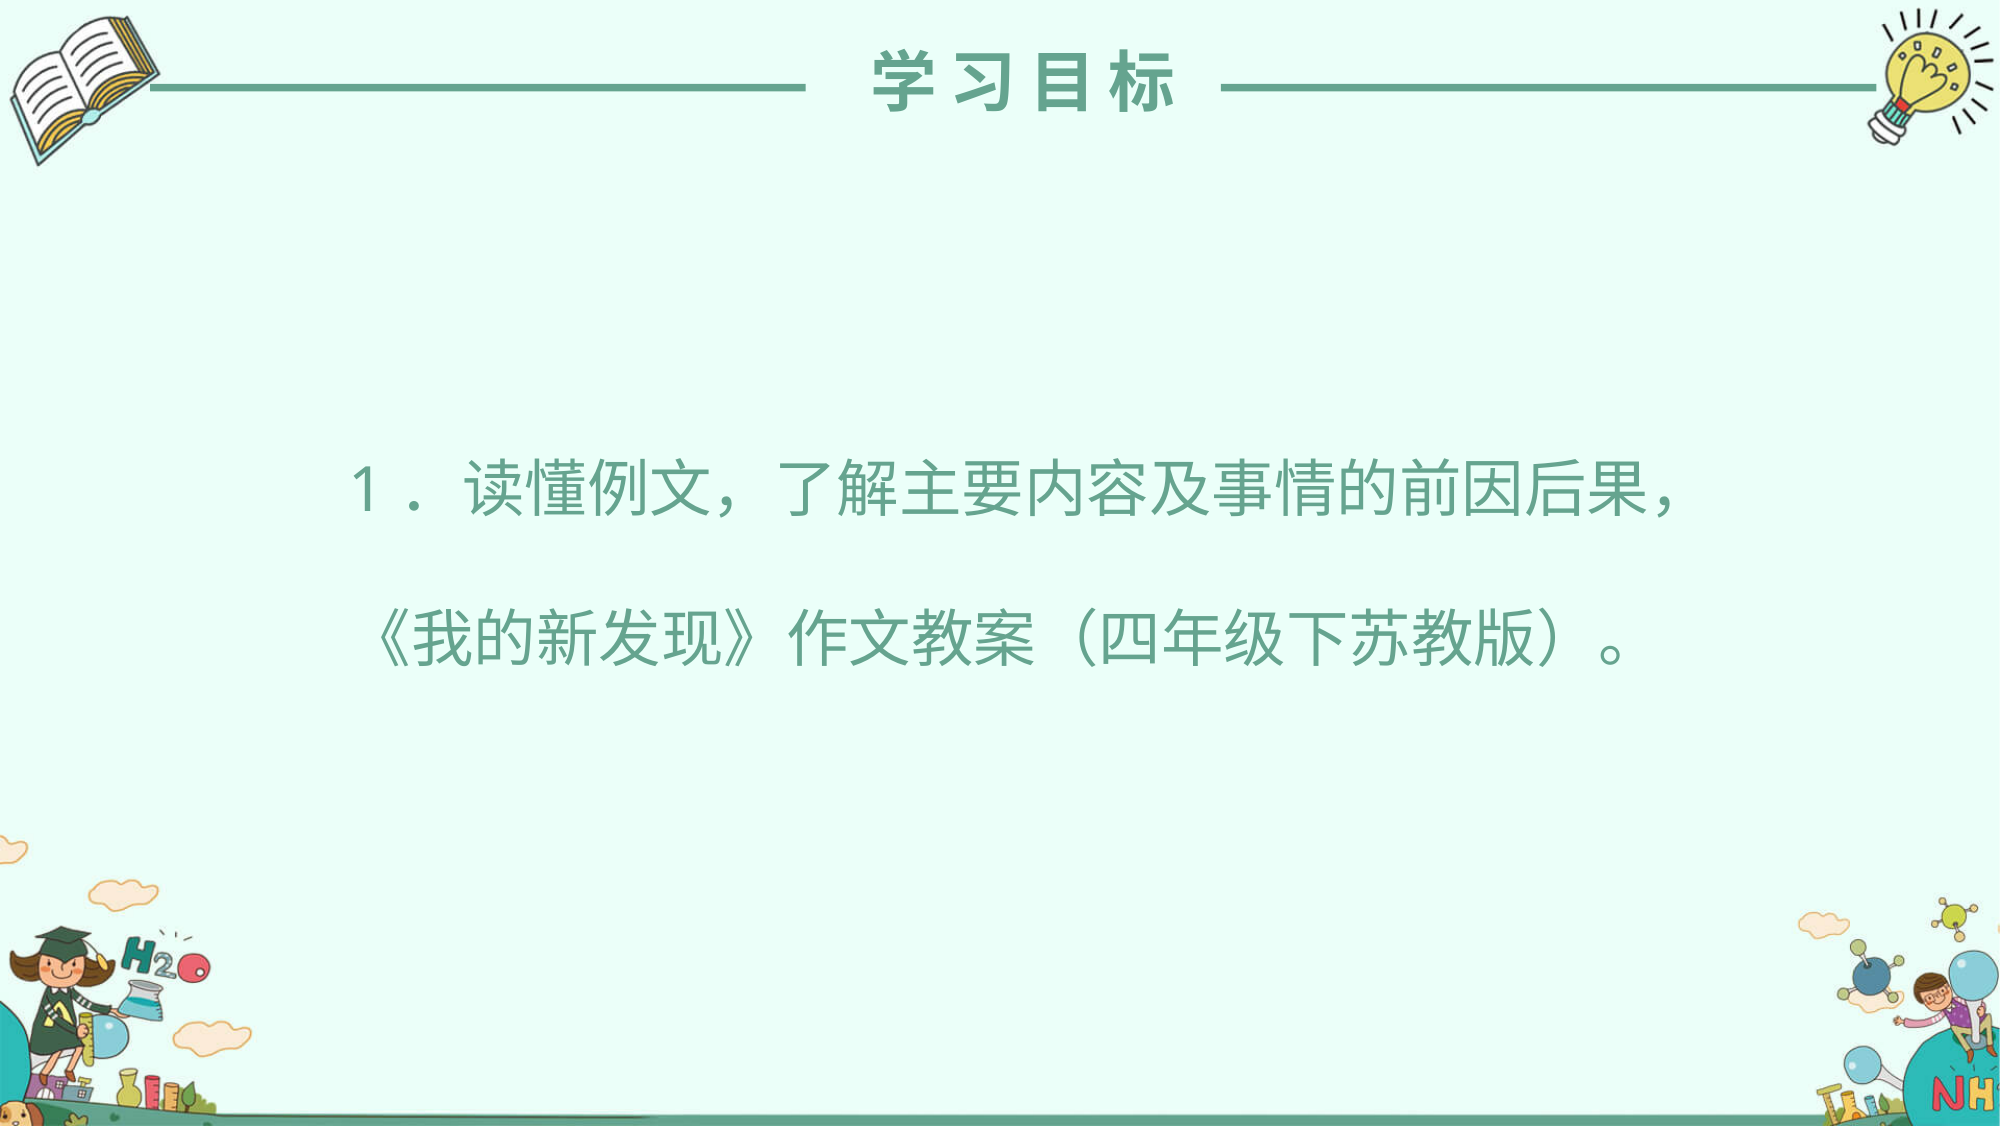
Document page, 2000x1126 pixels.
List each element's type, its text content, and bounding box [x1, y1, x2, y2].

picture [0, 0, 2000, 1126]
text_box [149, 38, 1877, 121]
text_box 1．读懂例文，了解主要内容及事情的前因后果， 《我的新发现》作文教案（四年级下苏教版）。 [334, 441, 1712, 682]
